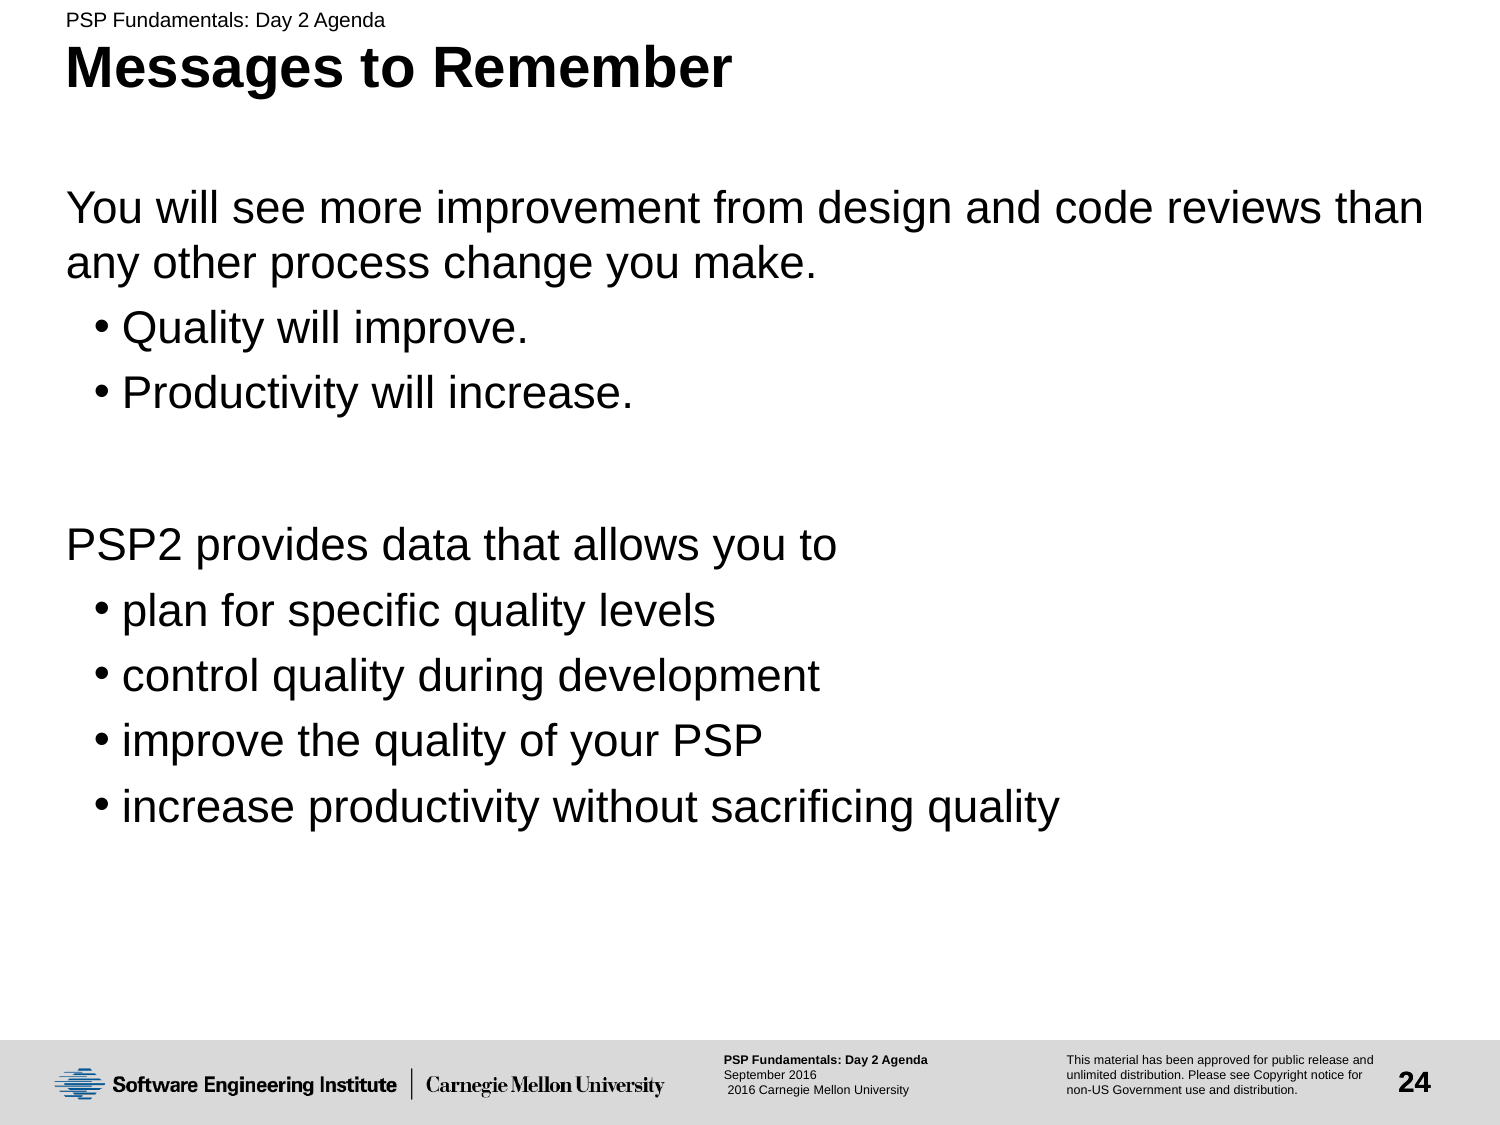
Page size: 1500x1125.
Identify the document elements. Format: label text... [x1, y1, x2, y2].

list You will see more improvement from design and code reviews than any other process change you make. Quality will improve. Productivity will increase. PSP2 provides data that allows you to plan for specific quality levels control quality during development improve the quality of your PSP increase productivity without sacrificing quality [65, 177, 1431, 1000]
title Messages to Remember [65, 37, 1430, 148]
picture [46, 1061, 673, 1104]
